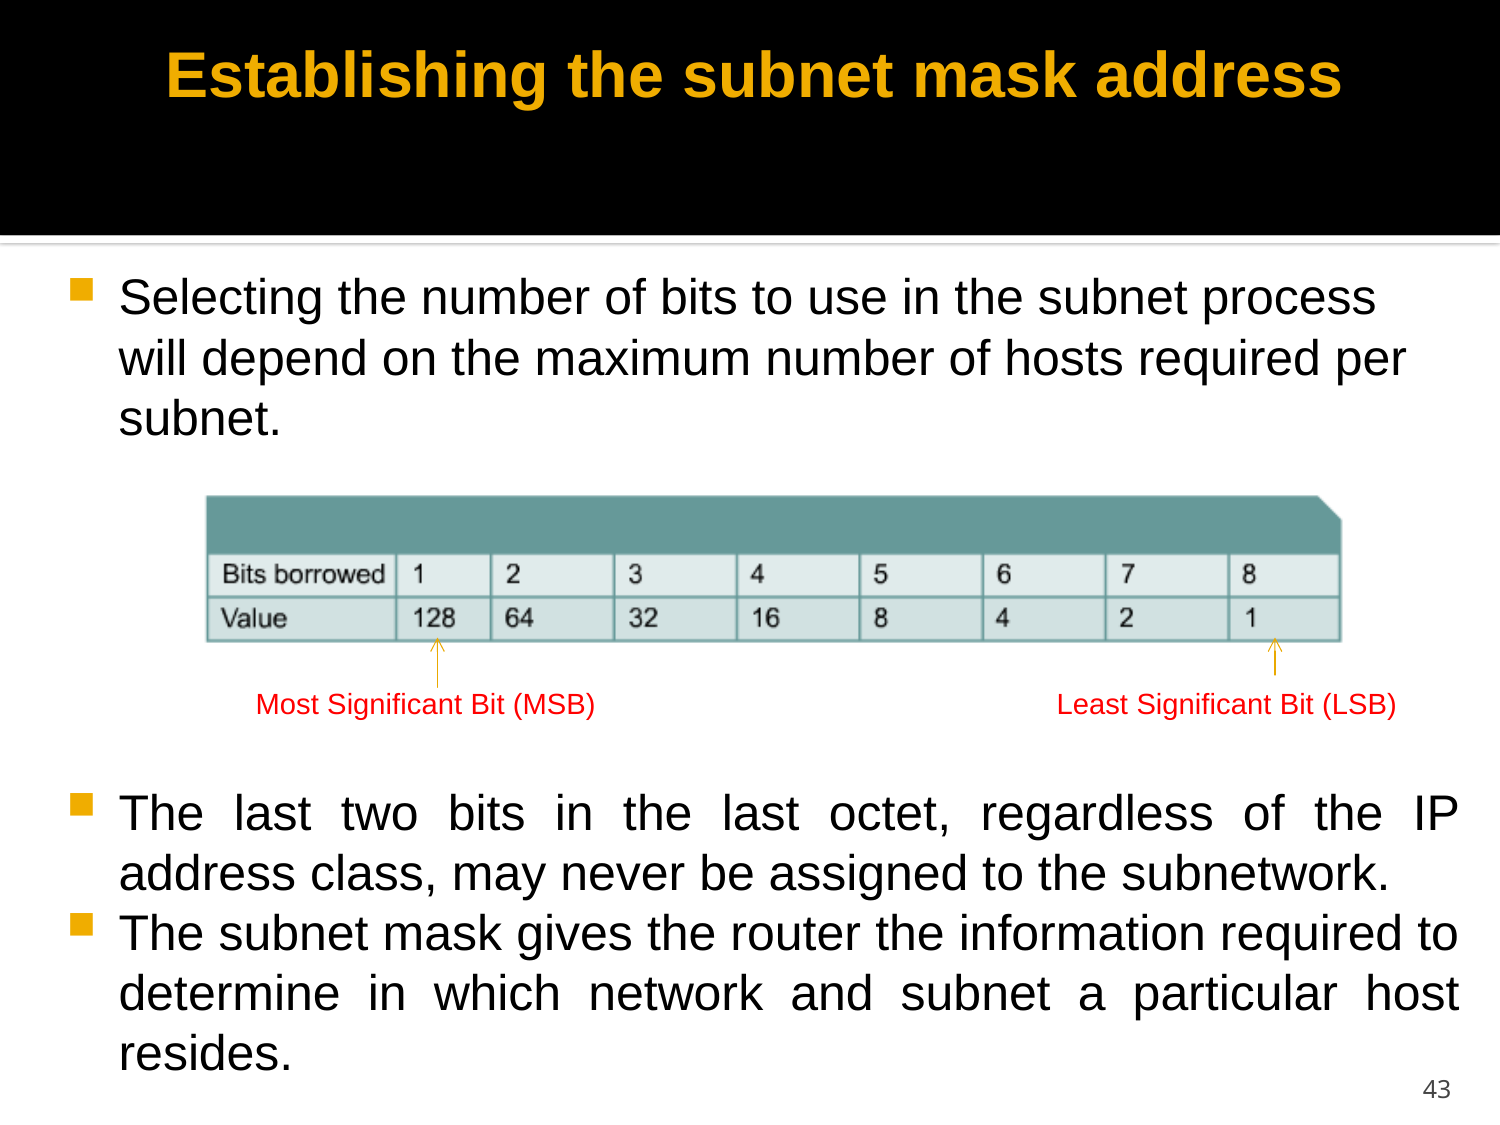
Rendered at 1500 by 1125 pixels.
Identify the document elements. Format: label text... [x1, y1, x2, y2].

picture [199, 487, 1348, 650]
title Establishing the subnet mask address [150, 24, 1425, 118]
slide_number 43 [1345, 1062, 1467, 1108]
list Selecting the number of bits to use in the subnet process will depend on the maximum number of hosts required per subnet. Most Significant Bit (MSB) Least Significant Bit (LSB) The last two bits in the last octet, regardless of the IP address class, may never be assigned to the subnetwork. The subnet mask gives the router the information required to determine in which network and subnet a particular host resides. [37, 249, 1475, 1025]
